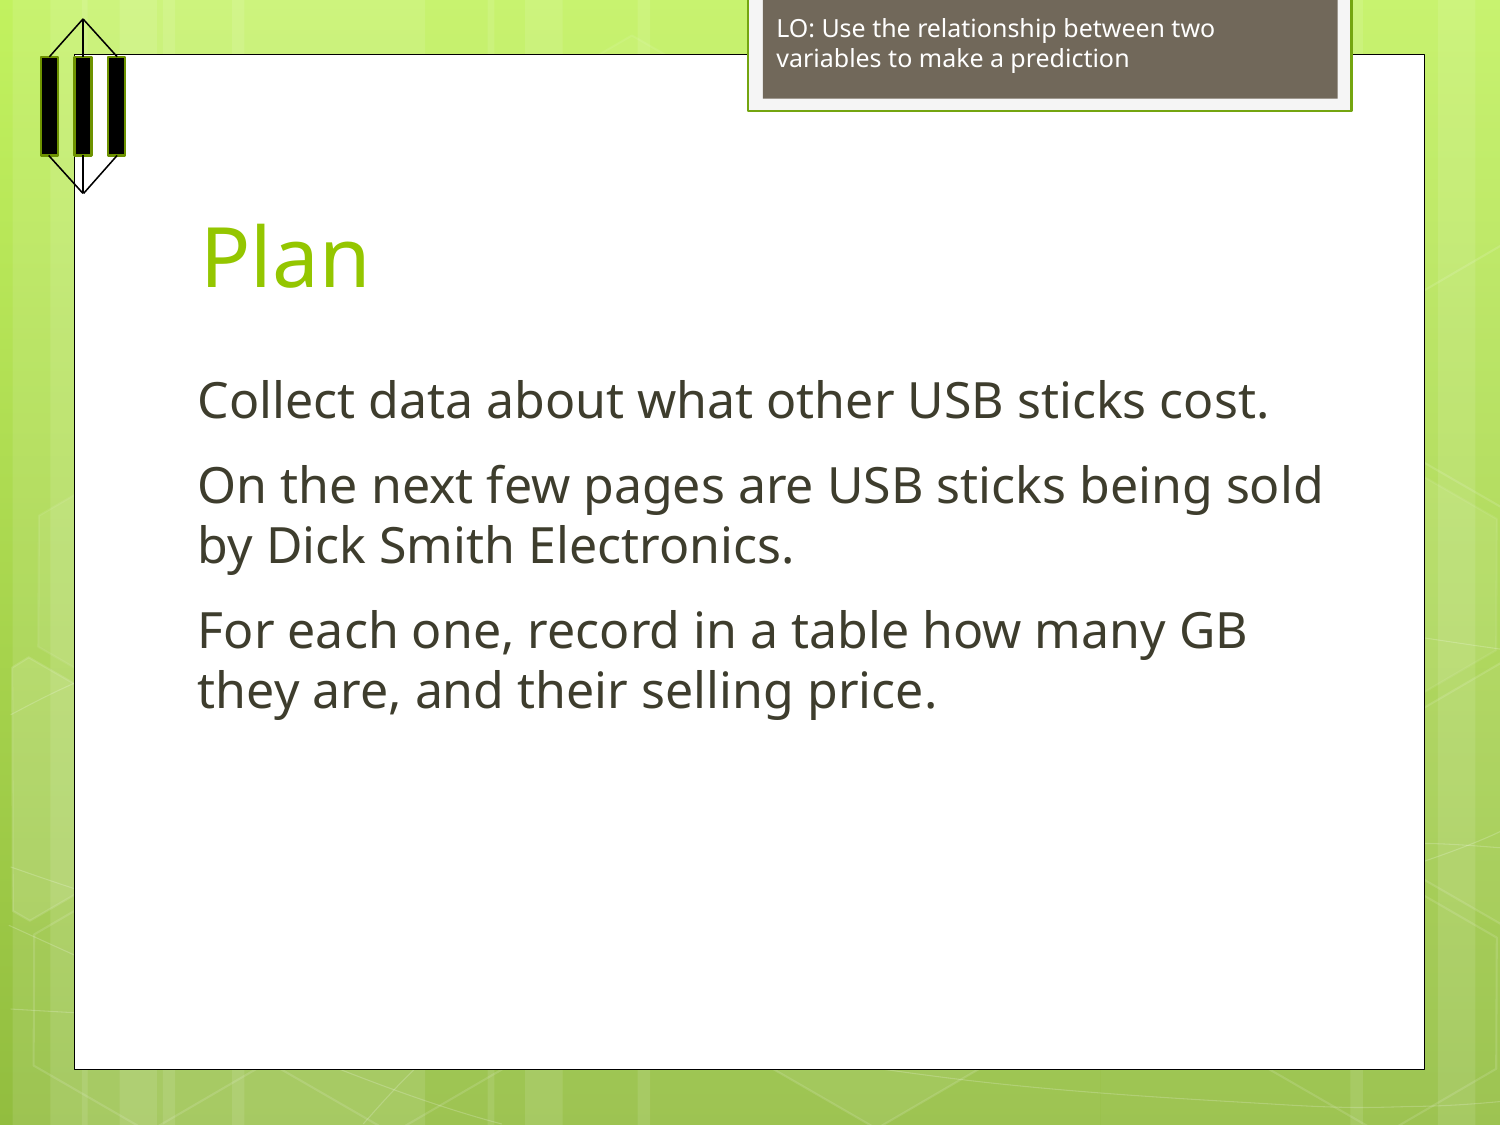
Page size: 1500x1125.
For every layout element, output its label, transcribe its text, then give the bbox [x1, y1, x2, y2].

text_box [40, 18, 126, 194]
title Plan [185, 124, 1338, 313]
text_box LO: Use the relationship between two variables to make a prediction [761, 5, 1341, 110]
text_box Collect data about what other USB sticks cost. On the next few pages are USB sticks being sold by Dick Smith Electronics. For each one, record in a table how many GB they are, and their selling price. [183, 361, 1365, 727]
